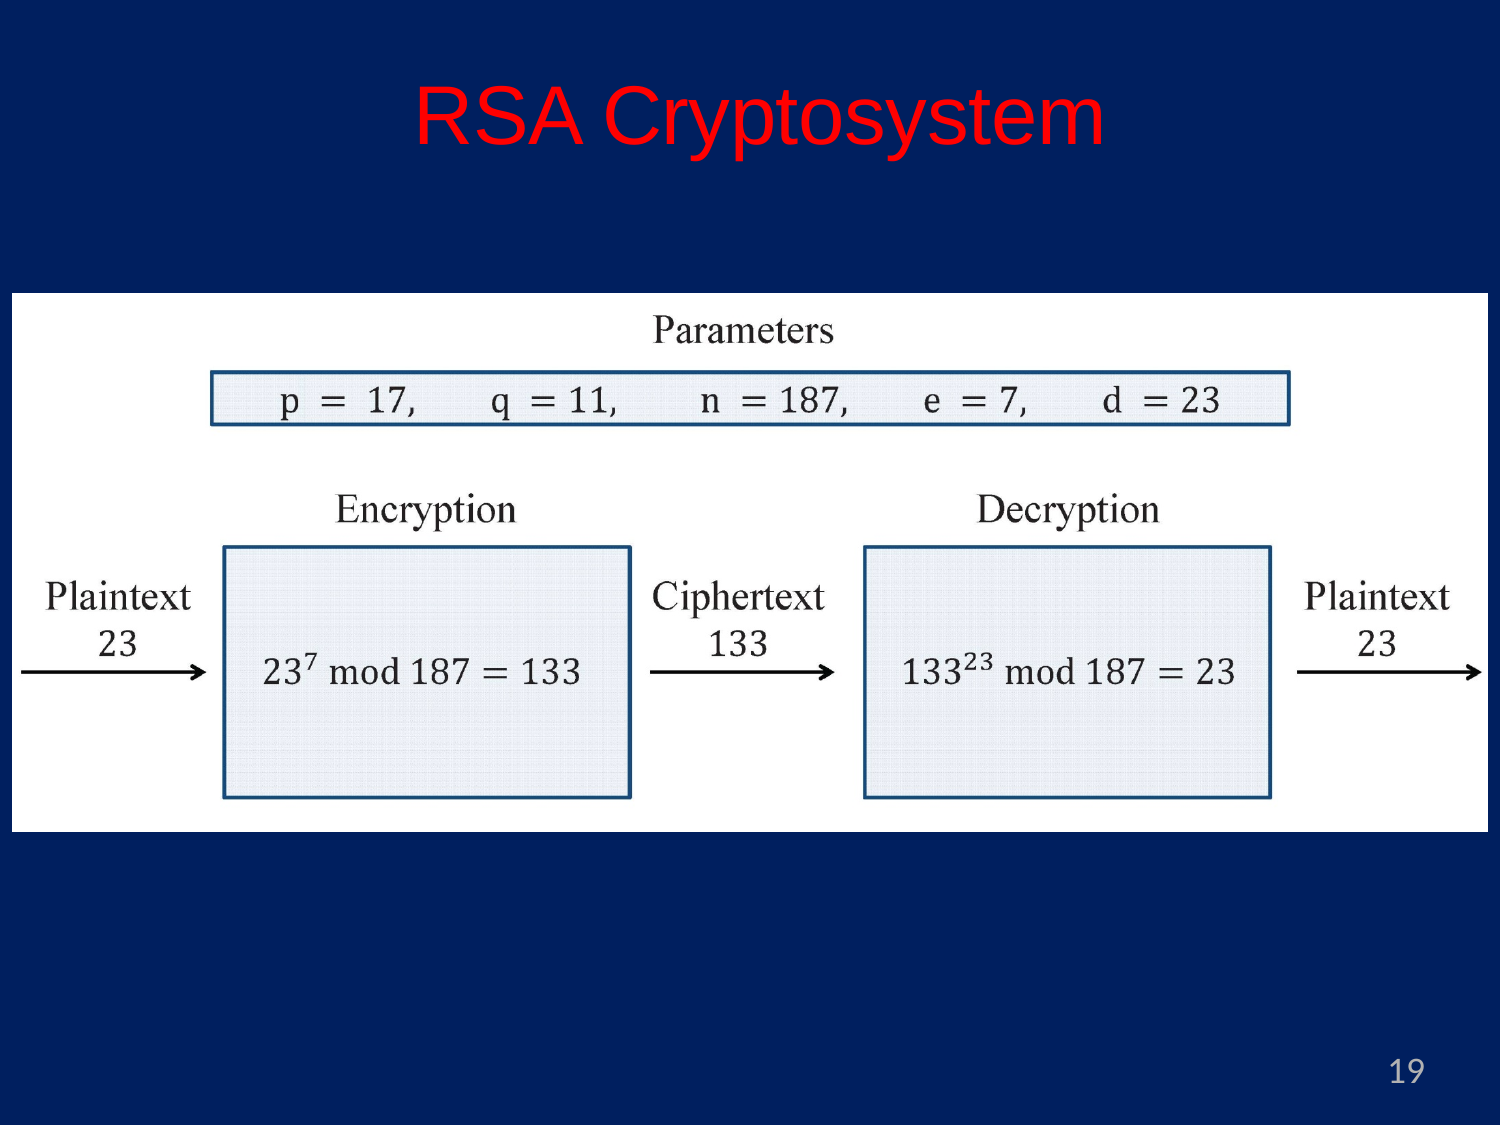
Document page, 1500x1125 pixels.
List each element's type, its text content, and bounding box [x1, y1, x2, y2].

title RSA Cryptosystem [44, 36, 1456, 250]
picture [12, 293, 1488, 832]
slide_number 19 [1080, 1046, 1425, 1103]
